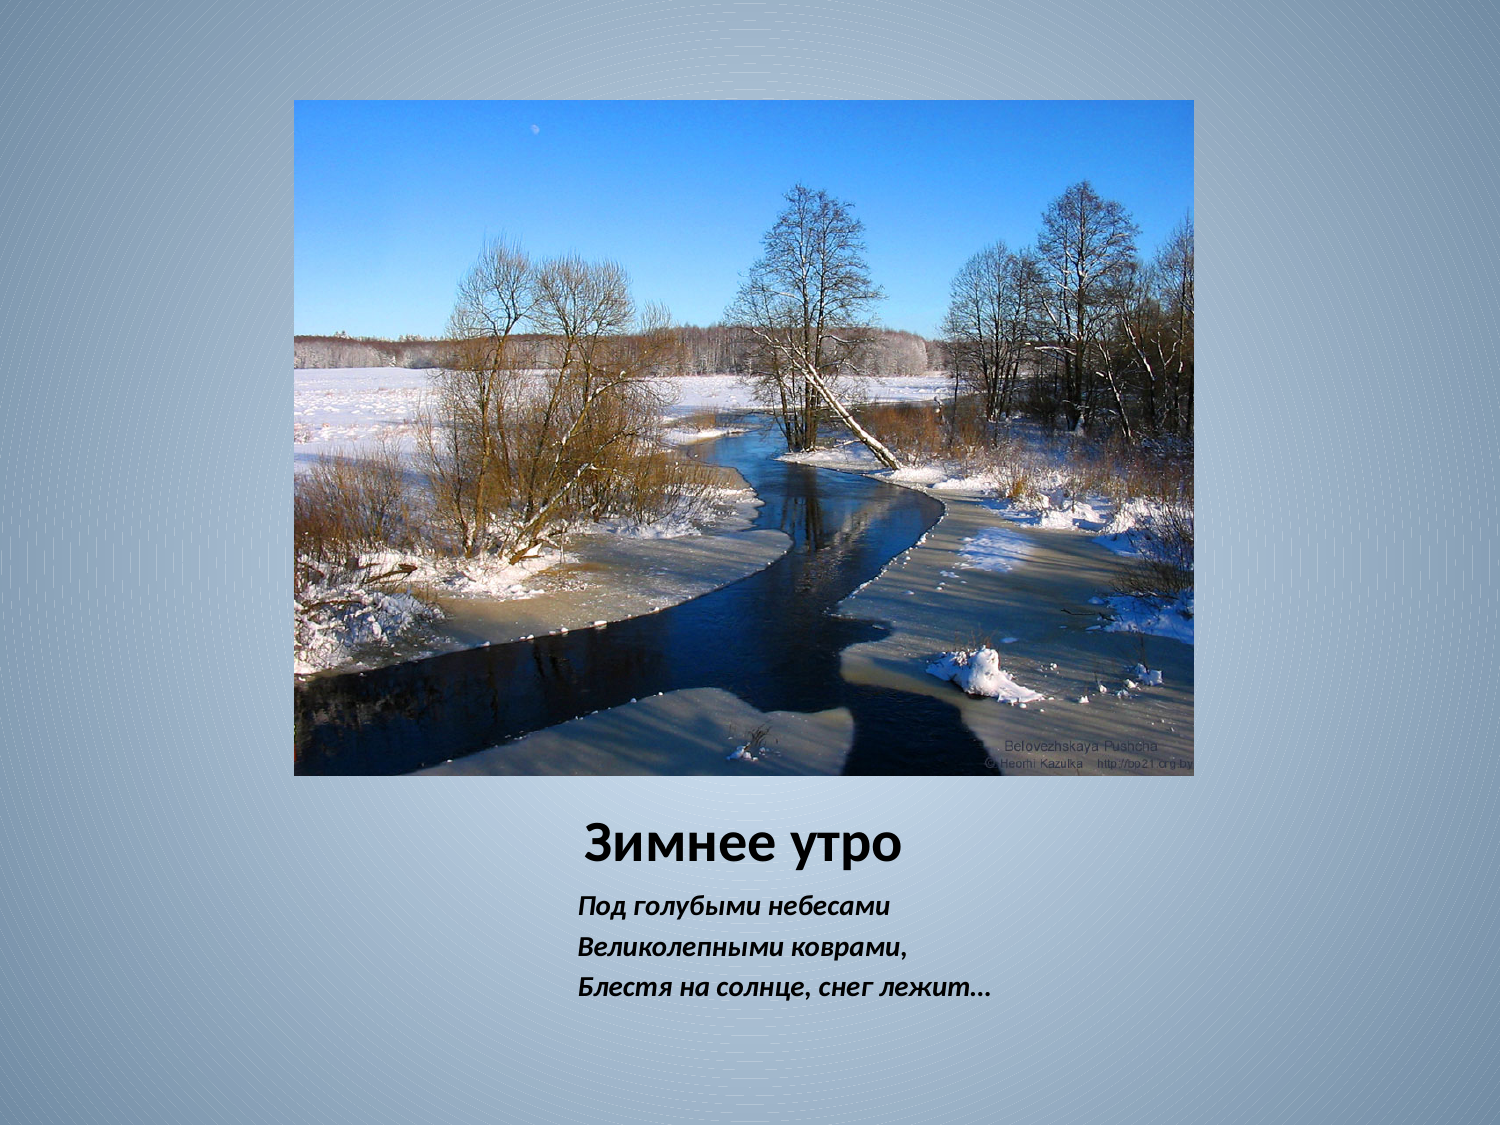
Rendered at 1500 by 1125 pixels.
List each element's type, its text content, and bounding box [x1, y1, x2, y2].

list Под голубыми небесами Великолепными коврами, Блестя на солнце, снег лежит… [562, 878, 1300, 1011]
title Зимнее утро [294, 787, 1194, 881]
picture [293, 100, 1195, 776]
